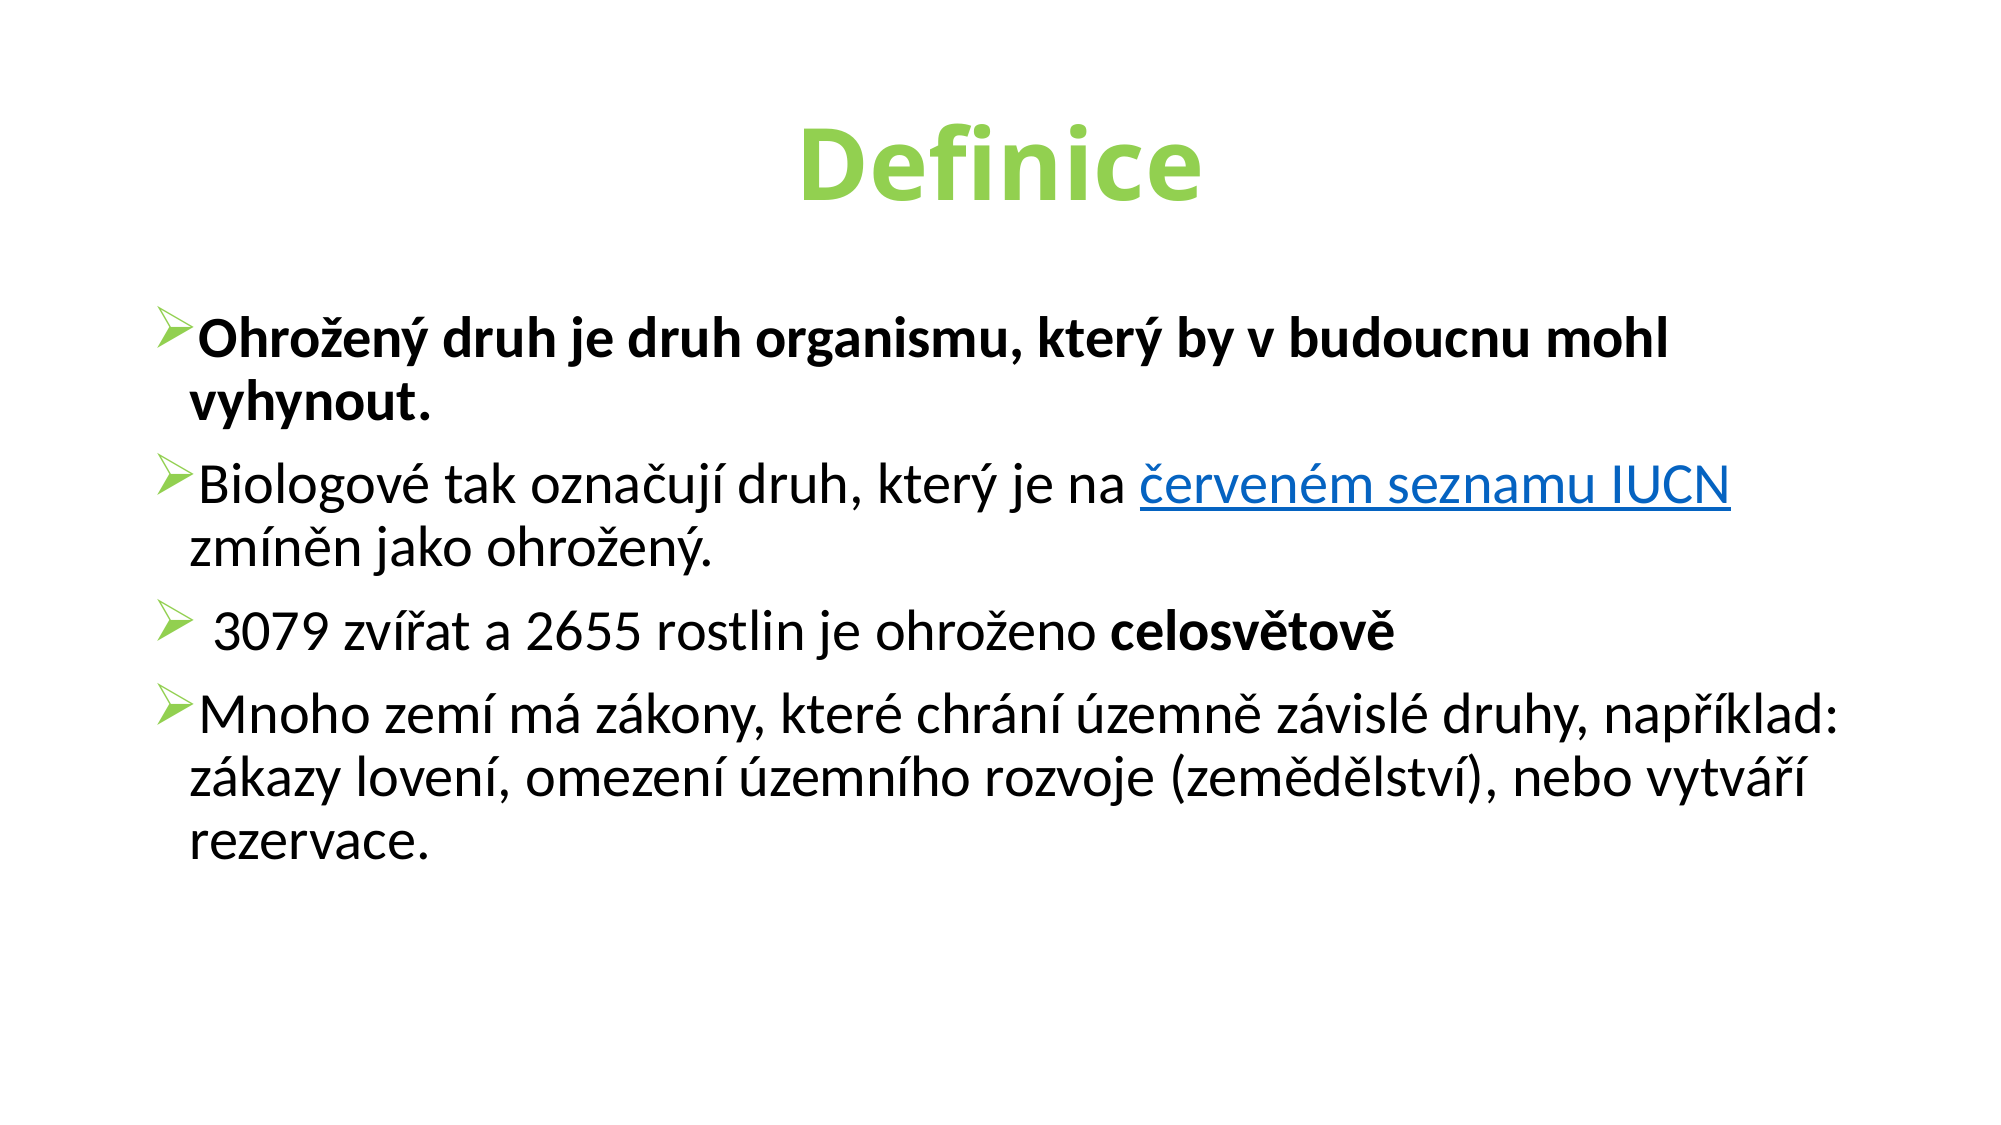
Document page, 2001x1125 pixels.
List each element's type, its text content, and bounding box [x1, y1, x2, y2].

title Definice [137, 59, 1863, 278]
list Ohrožený druh je druh organismu, který by v budoucnu mohl vyhynout. Biologové tak označují druh, který je na červeném seznamu IUCN zmíněn jako ohrožený. 3079 zvířat a 2655 rostlin je ohroženo celosvětově Mnoho zemí má zákony, které chrání územně závislé druhy, například: zákazy lovení, omezení územního rozvoje (zemědělství), nebo vytváří rezervace. [137, 299, 1863, 1014]
